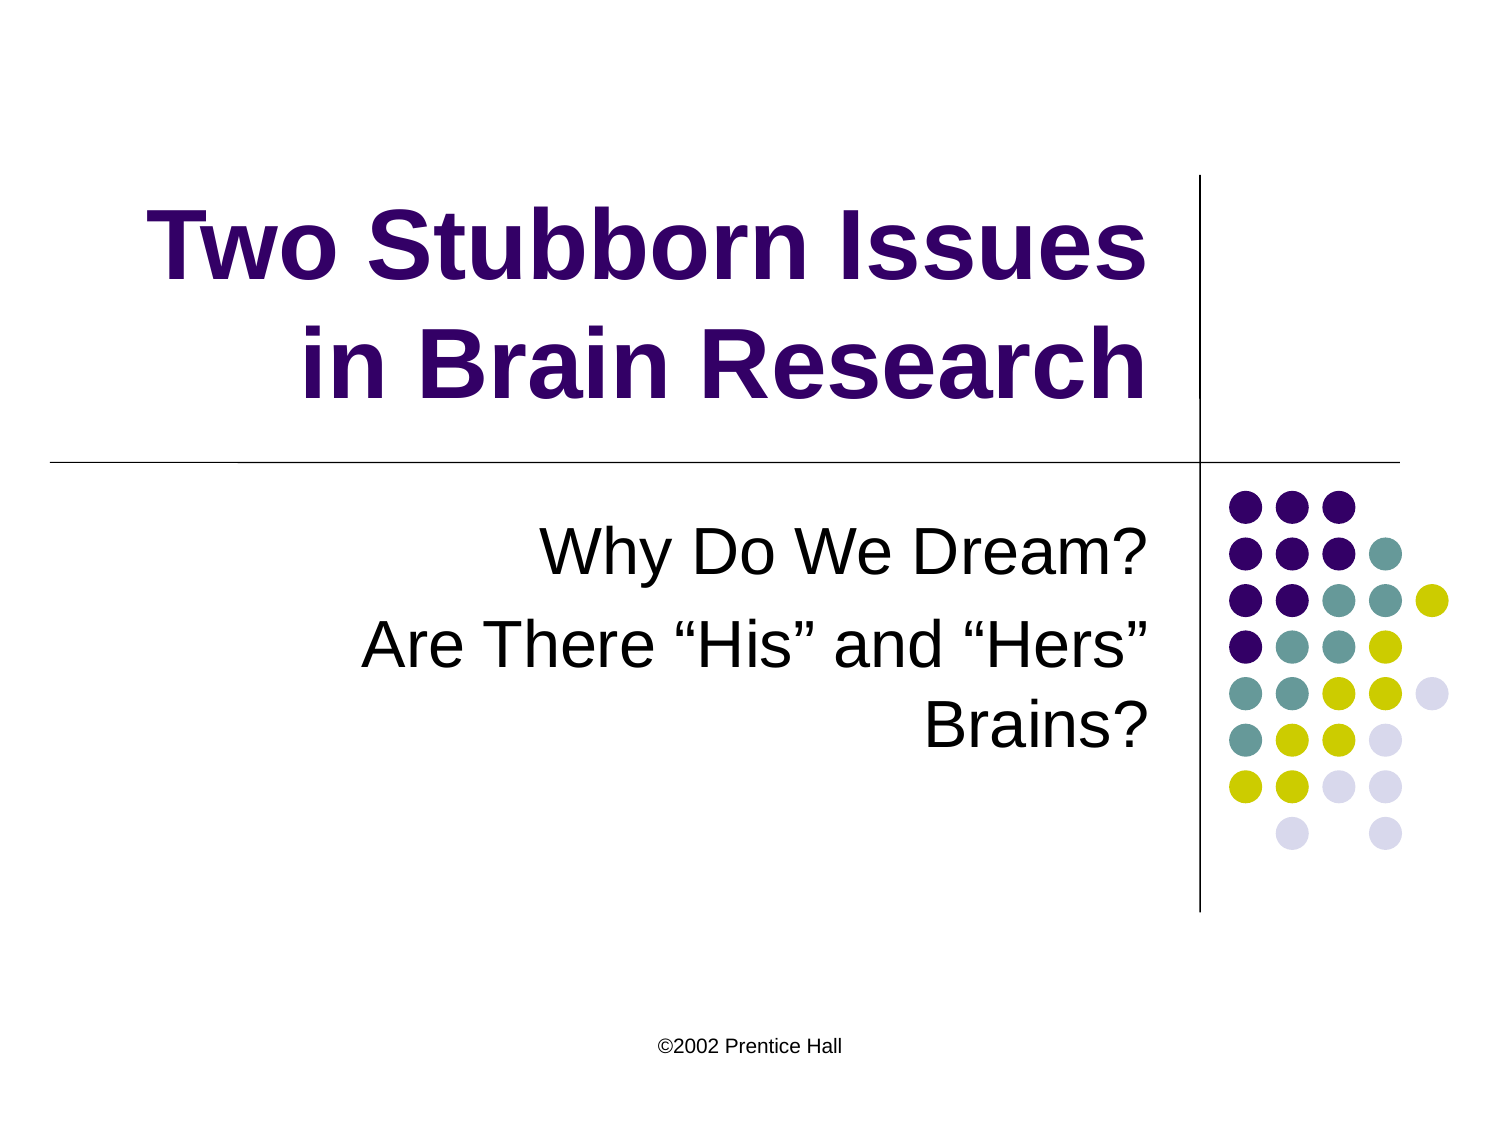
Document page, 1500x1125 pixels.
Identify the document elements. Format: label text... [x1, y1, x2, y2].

subtitle Why Do We Dream? Are There “His” and “Hers” Brains? [139, 500, 1165, 888]
footer ©2002 Prentice Hall [512, 1025, 988, 1100]
title Two Stubborn Issues in Brain Research [51, 76, 1165, 427]
